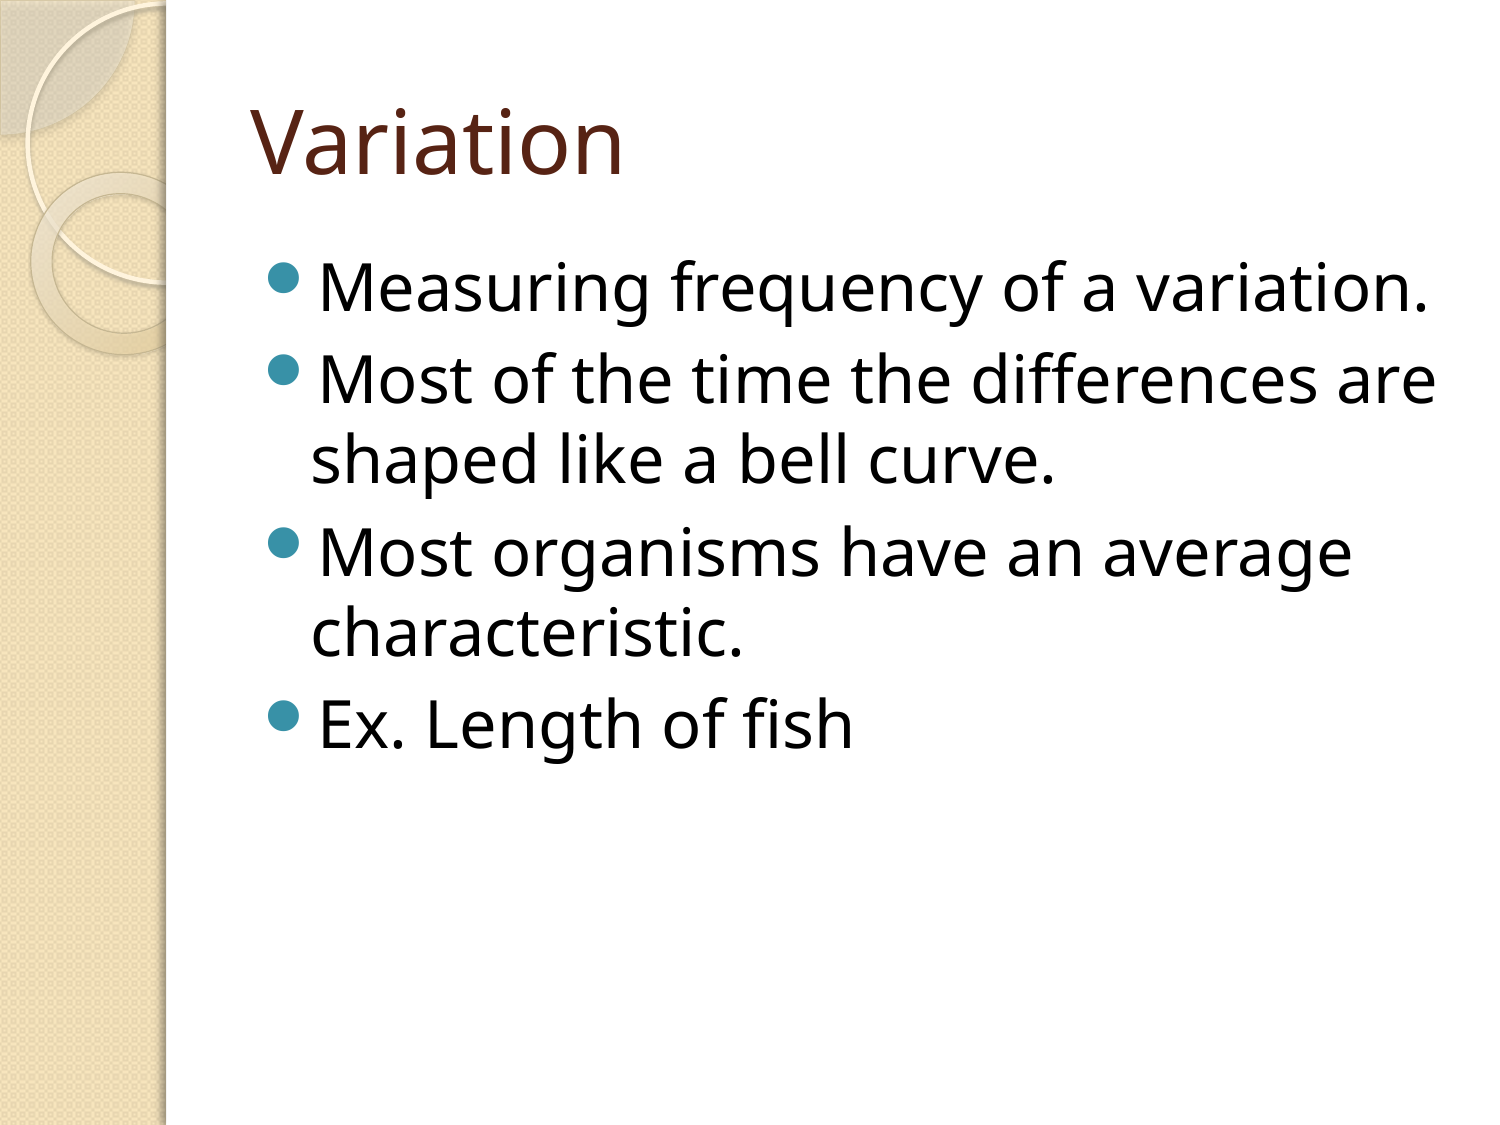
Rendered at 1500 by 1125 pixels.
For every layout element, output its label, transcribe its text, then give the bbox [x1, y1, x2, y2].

list Measuring frequency of a variation. Most of the time the differences are shaped like a bell curve. Most organisms have an average characteristic. Ex. Length of fish [235, 237, 1466, 1025]
title Variation [235, 45, 1466, 233]
